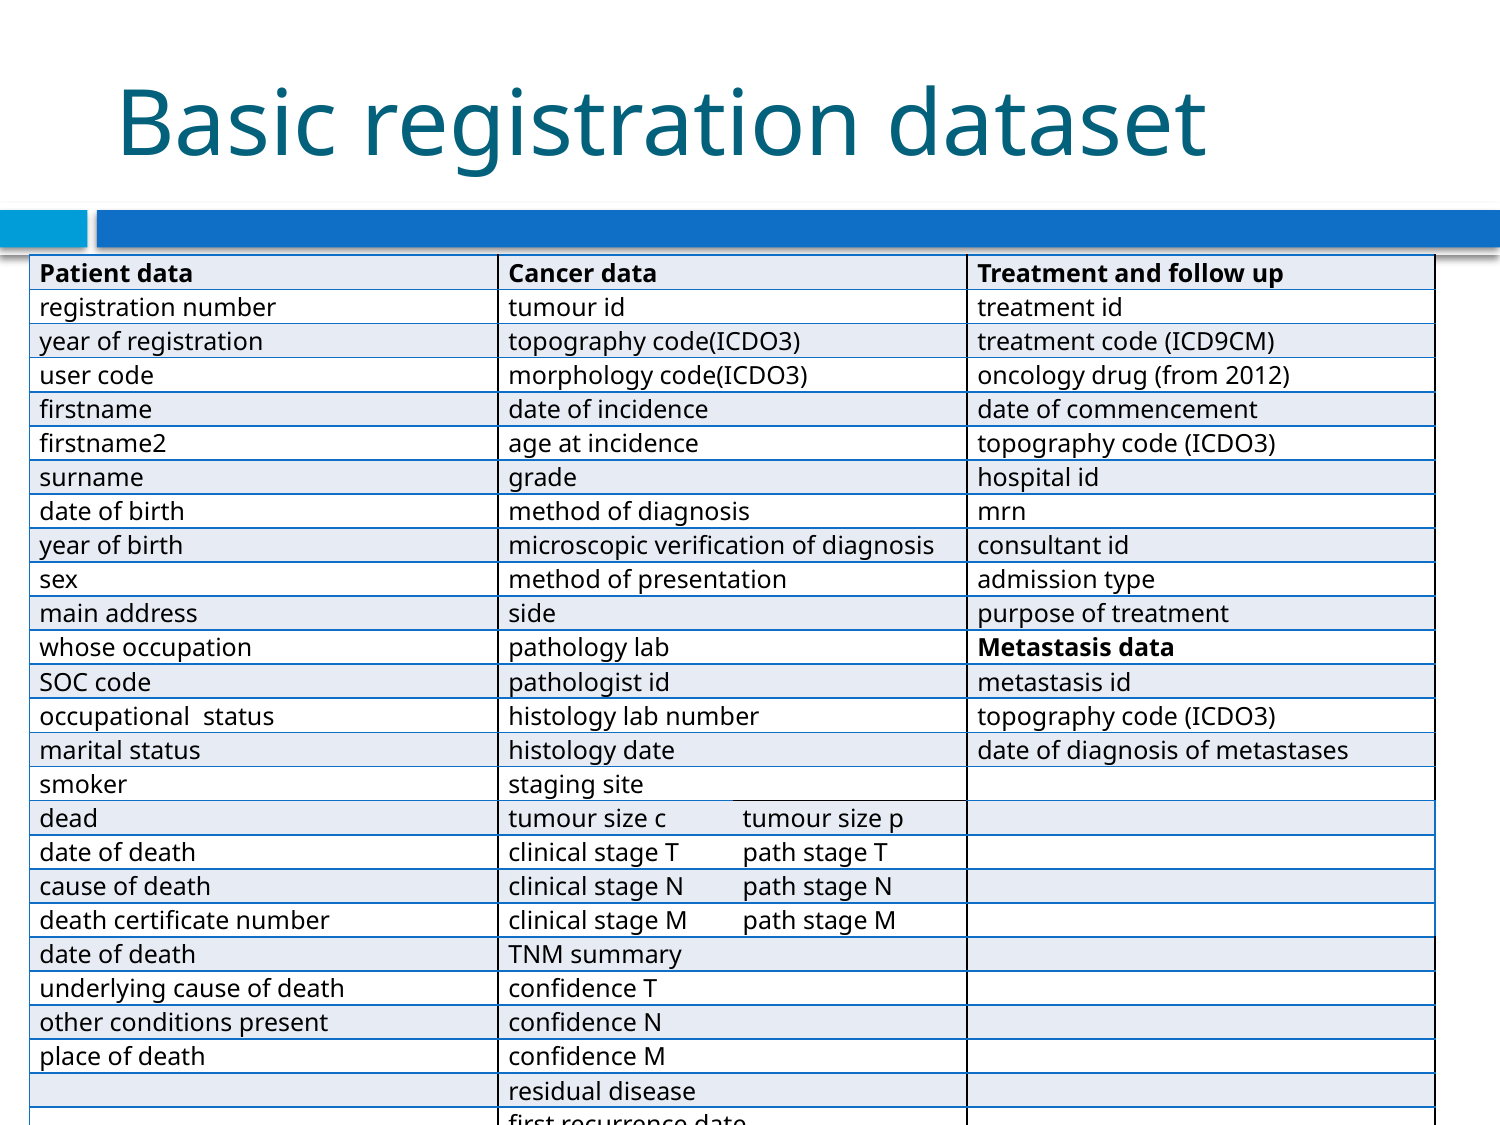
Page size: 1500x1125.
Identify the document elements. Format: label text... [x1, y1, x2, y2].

table_cell [968, 1108, 1434, 1125]
table_cell [968, 1074, 1434, 1106]
table_cell first recurrence date [499, 1108, 966, 1125]
table_header Cancer data [499, 256, 966, 289]
table_cell clinical stage T [499, 836, 733, 868]
table_cell staging site [499, 767, 966, 800]
table_cell confidence T [499, 972, 966, 1004]
table_header Treatment and follow up [968, 256, 1434, 289]
table_cell clinical stage M [499, 904, 733, 936]
table_cell year of birth [30, 529, 497, 561]
table_cell oncology drug (from 2012) [968, 358, 1434, 391]
table_cell whose occupation [30, 631, 497, 663]
table_cell [30, 1108, 497, 1125]
table_cell firstname2 [30, 427, 497, 459]
table_cell hospital id [968, 461, 1434, 493]
table_cell pathology lab [499, 631, 966, 663]
table_cell side [499, 597, 966, 629]
table_cell consultant id [968, 529, 1434, 561]
table_cell [968, 801, 1434, 834]
table_cell admission type [968, 563, 1434, 595]
table_cell residual disease [499, 1074, 966, 1106]
table_header Patient data [30, 256, 497, 289]
table_cell treatment code (ICD9CM) [968, 324, 1434, 357]
table_cell clinical stage N [499, 870, 733, 902]
table_cell topography code (ICDO3) [968, 427, 1434, 459]
table_cell underlying cause of death [30, 972, 497, 1004]
table_cell occupational status [30, 699, 497, 732]
table_cell [968, 836, 1434, 868]
table_cell Metastasis data [968, 631, 1434, 663]
table_cell dead [30, 801, 497, 834]
table_cell registration number [30, 290, 497, 323]
table_cell [968, 904, 1434, 936]
table_cell tumour id [499, 290, 966, 323]
table_cell date of diagnosis of metastases [968, 733, 1434, 766]
table_cell [968, 972, 1434, 1004]
table_cell path stage N [733, 870, 966, 902]
table_cell tumour size c [499, 801, 733, 834]
table_cell user code [30, 358, 497, 391]
table_cell [968, 938, 1434, 970]
table_cell date of death [30, 836, 497, 868]
table_cell path stage M [733, 904, 966, 936]
table_cell histology lab number [499, 699, 966, 732]
table_cell treatment id [968, 290, 1434, 323]
table_cell marital status [30, 733, 497, 766]
table_cell confidence M [499, 1040, 966, 1072]
table_cell firstname [30, 393, 497, 425]
table_cell date of birth [30, 495, 497, 527]
table_cell confidence N [499, 1006, 966, 1038]
table_cell grade [499, 461, 966, 493]
table_cell tumour size p [733, 801, 966, 834]
table_cell topography code (ICDO3) [968, 699, 1434, 732]
table_cell method of presentation [499, 563, 966, 595]
table_cell main address [30, 597, 497, 629]
table_cell microscopic verification of diagnosis [499, 529, 966, 561]
table_cell SOC code [30, 665, 497, 697]
table_cell pathologist id [499, 665, 966, 697]
table_cell [30, 1074, 497, 1106]
table_cell other conditions present [30, 1006, 497, 1038]
table_cell year of registration [30, 324, 497, 357]
table_cell date of incidence [499, 393, 966, 425]
table_cell place of death [30, 1040, 497, 1072]
table_cell [968, 1040, 1434, 1072]
table_cell TNM summary [499, 938, 966, 970]
title Basic registration dataset [100, 37, 1438, 200]
table_cell mrn [968, 495, 1434, 527]
table_cell histology date [499, 733, 966, 766]
table_cell smoker [30, 767, 497, 800]
table_cell metastasis id [968, 665, 1434, 697]
table_cell cause of death [30, 870, 497, 902]
table_cell method of diagnosis [499, 495, 966, 527]
table_cell path stage T [733, 836, 966, 868]
table_cell age at incidence [499, 427, 966, 459]
table_cell sex [30, 563, 497, 595]
table_cell date of death [30, 938, 497, 970]
table_cell [968, 1006, 1434, 1038]
table_cell surname [30, 461, 497, 493]
table_cell date of commencement [968, 393, 1434, 425]
table_cell [968, 767, 1434, 800]
table_cell topography code(ICDO3) [499, 324, 966, 357]
table_cell morphology code(ICDO3) [499, 358, 966, 391]
table_cell death certificate number [30, 904, 497, 936]
table_cell purpose of treatment [968, 597, 1434, 629]
table_cell [968, 870, 1434, 902]
